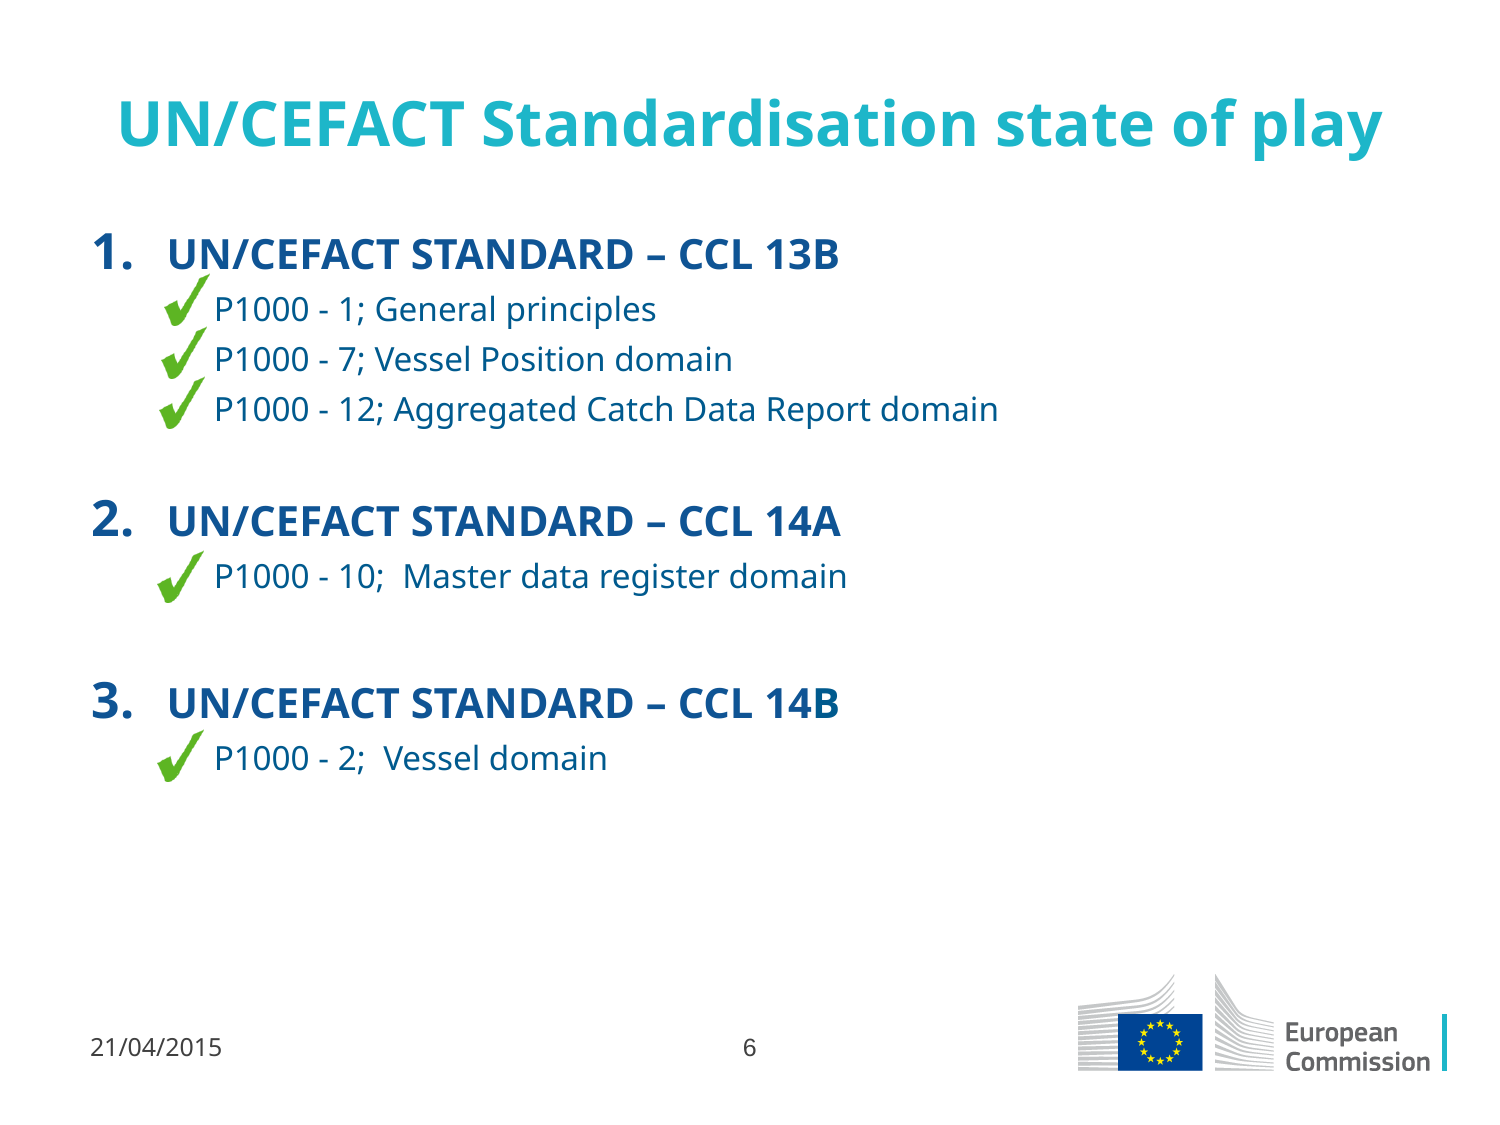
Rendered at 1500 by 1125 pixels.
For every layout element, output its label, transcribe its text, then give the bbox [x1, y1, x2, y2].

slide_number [74, 1024, 266, 1103]
picture [1078, 974, 1447, 1071]
picture [157, 550, 204, 604]
list UN/CEFACT Standard – CCL 13B P1000 - 1; General principles P1000 - 7; Vessel Position domain P1000 - 12; Aggregated Catch Data Report domain UN/CEFACT Standard – CCL 14A P1000 - 10; Master data register domain UN/CEFACT Standard – CCL 14B P1000 - 2; Vessel domain [76, 219, 1427, 1012]
picture [159, 273, 210, 429]
title UN/CEFACT Standardisation state of play [75, 44, 1425, 199]
slide_number 6 [714, 1024, 786, 1103]
picture [157, 729, 204, 783]
